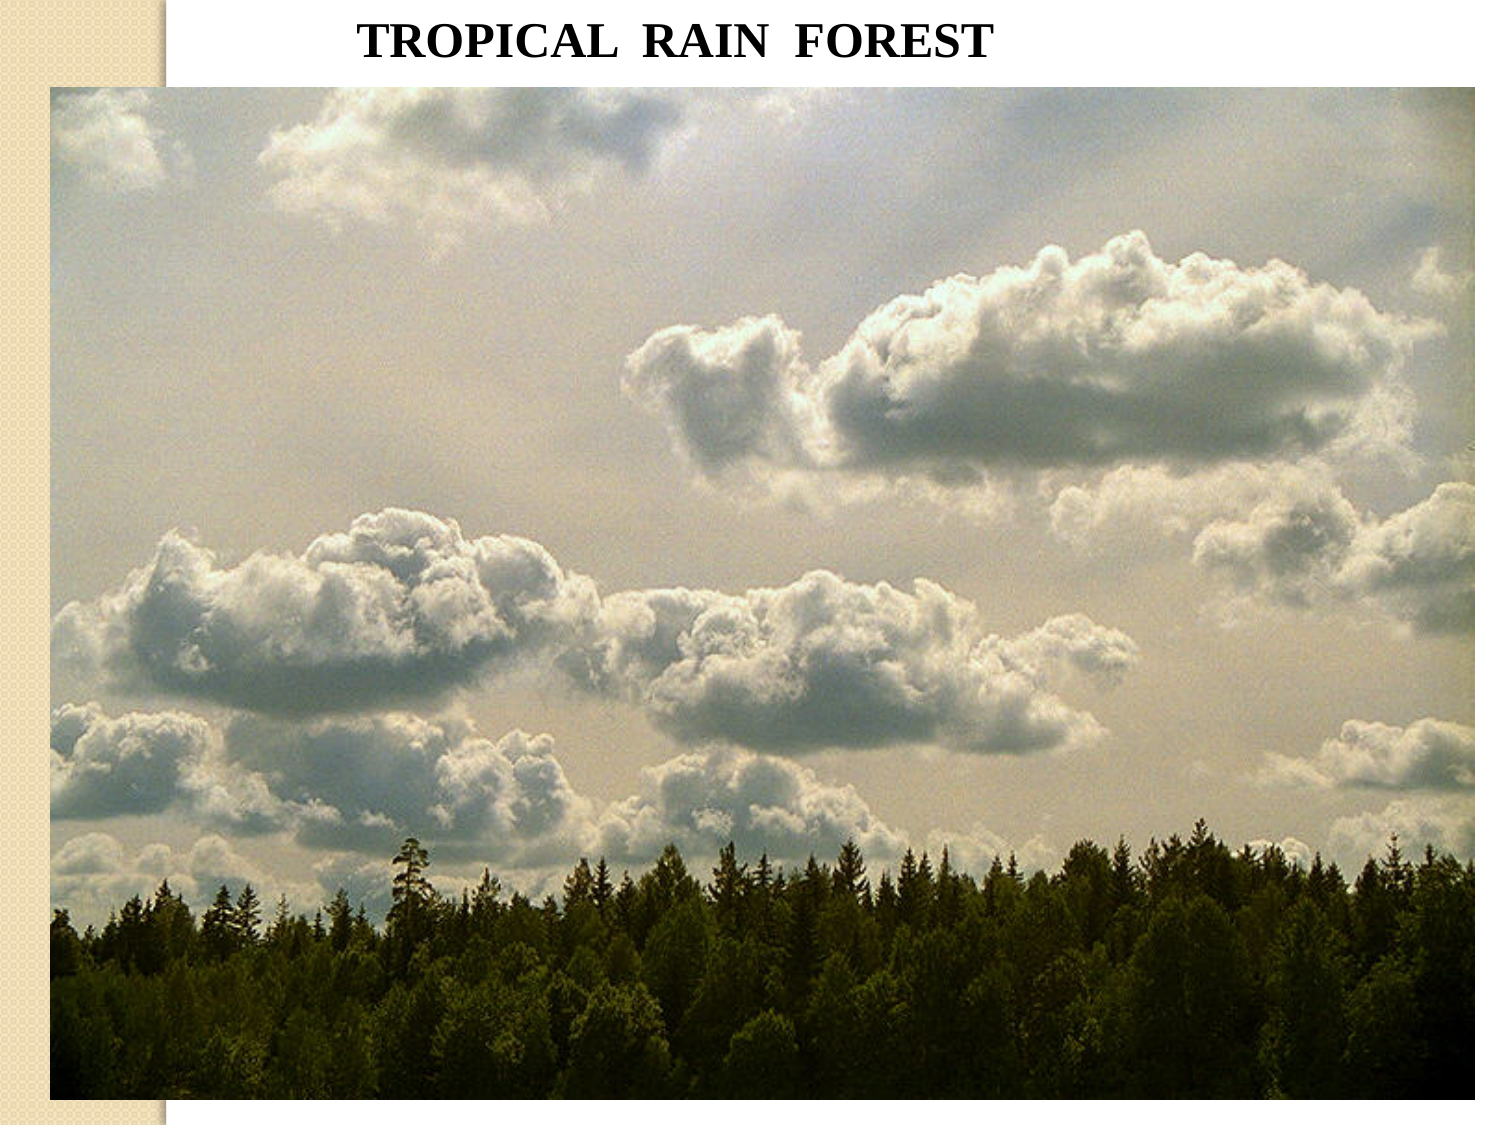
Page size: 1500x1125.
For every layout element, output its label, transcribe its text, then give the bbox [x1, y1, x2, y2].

text_box TROPICAL RAIN FOREST [99, 0, 1500, 135]
picture [49, 87, 1476, 1101]
